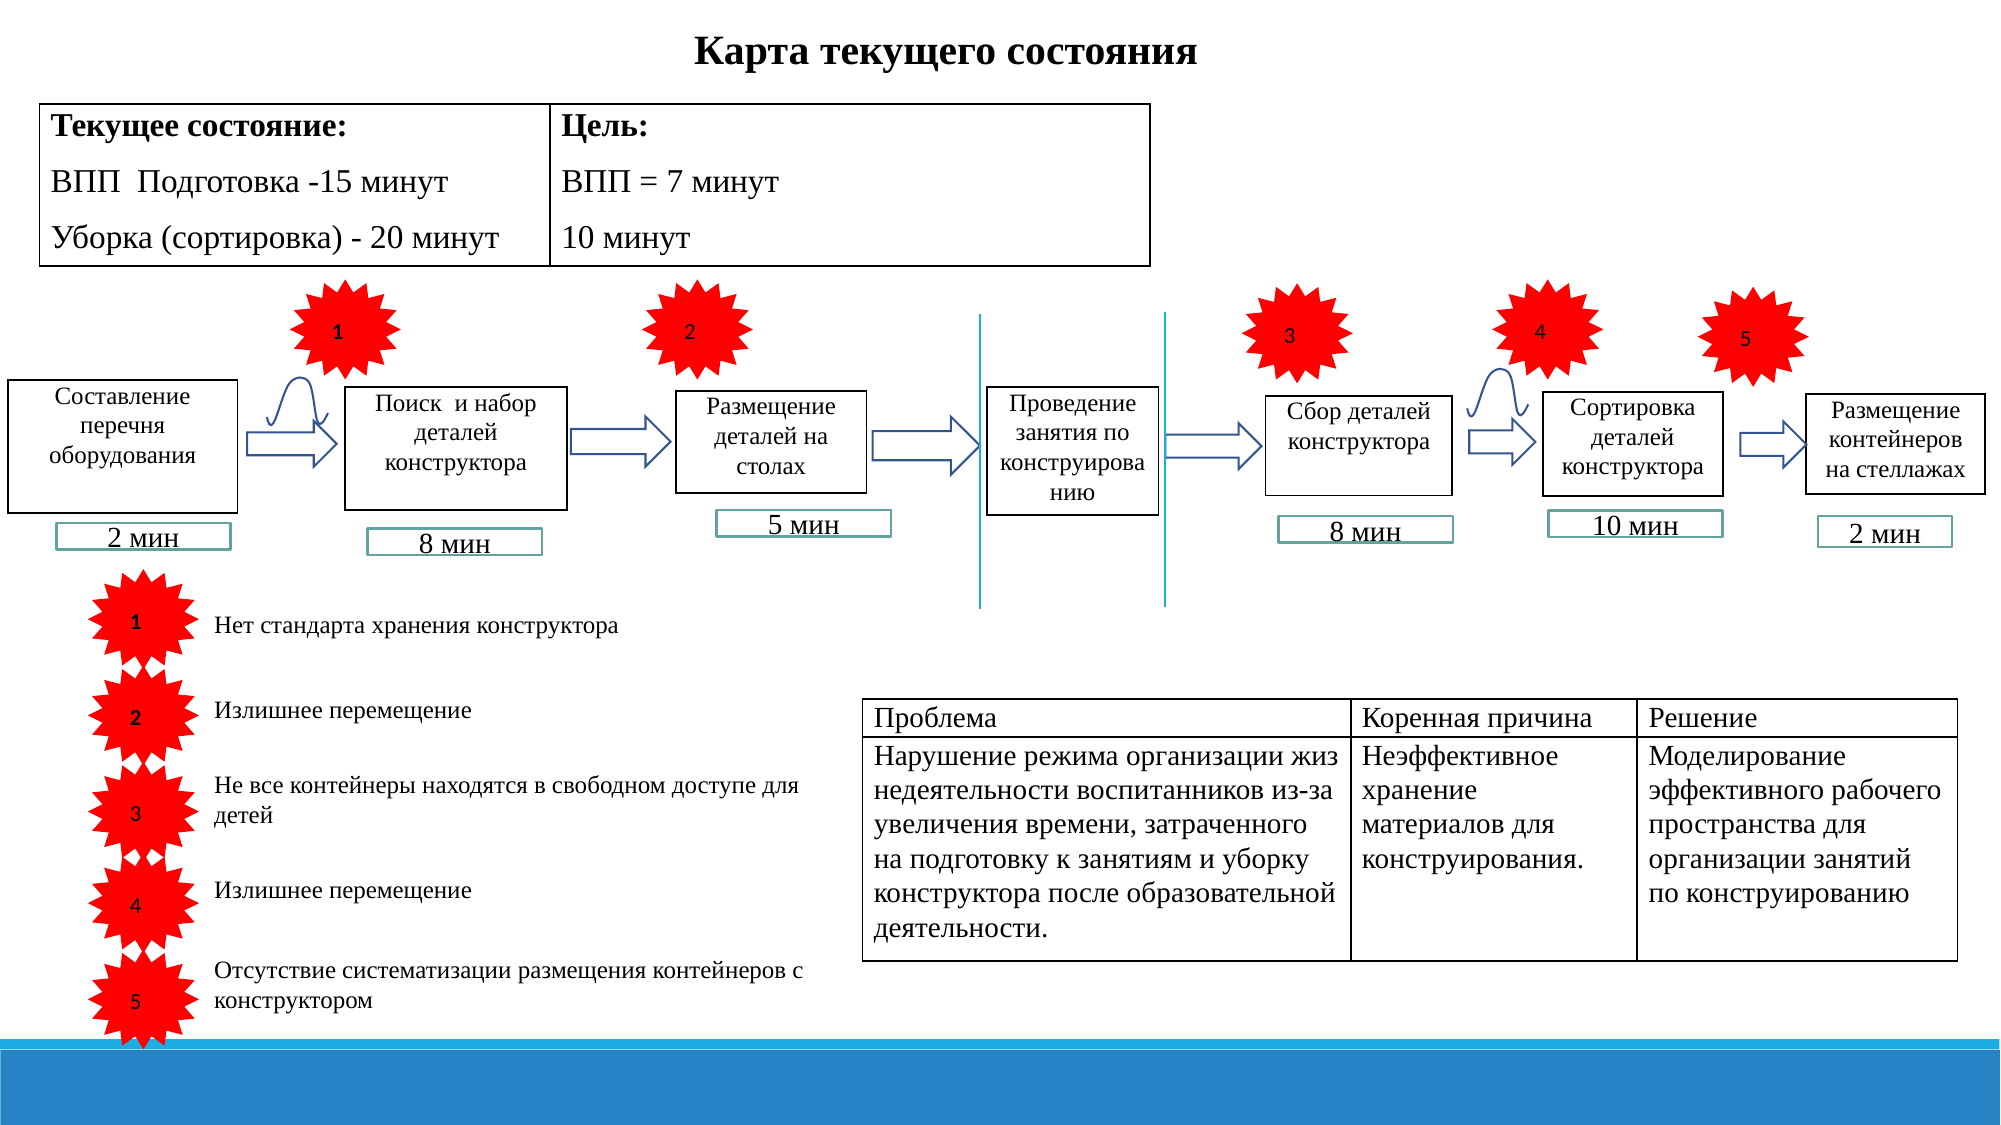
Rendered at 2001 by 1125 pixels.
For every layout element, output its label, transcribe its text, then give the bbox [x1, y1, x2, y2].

text_box 5 [90, 951, 197, 1048]
text_box 1 [90, 571, 197, 668]
text_box 3 [1243, 285, 1351, 382]
text_box 4 [1494, 281, 1602, 378]
text_box [570, 416, 671, 467]
text_box [872, 416, 976, 475]
text_box 4 [90, 855, 197, 951]
text_box 8 мин [366, 527, 543, 556]
table_header Размещение контейнеров на стеллажах [1807, 395, 1984, 493]
text_box Карта текущего состояния [679, 15, 1340, 80]
text_box 5 [1699, 288, 1807, 385]
text_box [1175, 423, 1262, 470]
table_header Проблема [863, 700, 1350, 736]
table_header Сортировка деталей конструктора [1544, 393, 1722, 495]
table_cell Нарушение режима организа­ции жиз­недеятельности воспитанников из-за увеличения вре­мени, затраченного на подготовку к за­нятиям и уборку конструктора после образовательной деятельности. [863, 738, 1350, 960]
text_box [1469, 418, 1536, 465]
table_header Проведение занятия по конструированию [988, 388, 1158, 514]
table_cell Моделирование эффективного рабочего пространства для организации занятий по конструированию [1638, 738, 1957, 960]
table_header Сбор деталей конструктора [1266, 397, 1451, 495]
table_header Нет стандарта хранения конструктора Излишнее перемещение Не все контейнеры находятся в свободном доступе для детей Излишнее перемещение Отсутствие систематизации размещения контейнеров с конструктором [203, 609, 839, 1036]
table_header Решение [1638, 700, 1957, 736]
text_box 2 [90, 667, 197, 764]
text_box 2 [644, 281, 751, 378]
text_box 8 мин [1277, 515, 1454, 544]
text_box 2 мин [55, 522, 232, 551]
table_header Поиск и набор деталей конструктора [346, 388, 566, 509]
table_header Составление перечня оборудования [9, 381, 237, 512]
text_box 3 [90, 764, 197, 857]
text_box 2 мин [1817, 515, 1953, 548]
table_header Размещение деталей на столах [677, 392, 866, 492]
table_header Коренная причина [1352, 700, 1636, 736]
text_box [1467, 368, 1529, 417]
text_box [1740, 421, 1807, 468]
text_box 5 мин [715, 509, 892, 538]
text_box 10 мин [1547, 509, 1724, 538]
text_box 1 [291, 281, 399, 378]
text_box [266, 377, 328, 426]
text_box [247, 420, 337, 467]
table_header Цель: ВПП = 7 минут 10 минут [551, 105, 1149, 265]
table_header Текущее состояние: ВПП Подготовка -15 минут Уборка (сортировка) - 20 минут [40, 105, 549, 265]
table_cell Неэффективное хранение материалов для конструирования. [1352, 738, 1636, 960]
